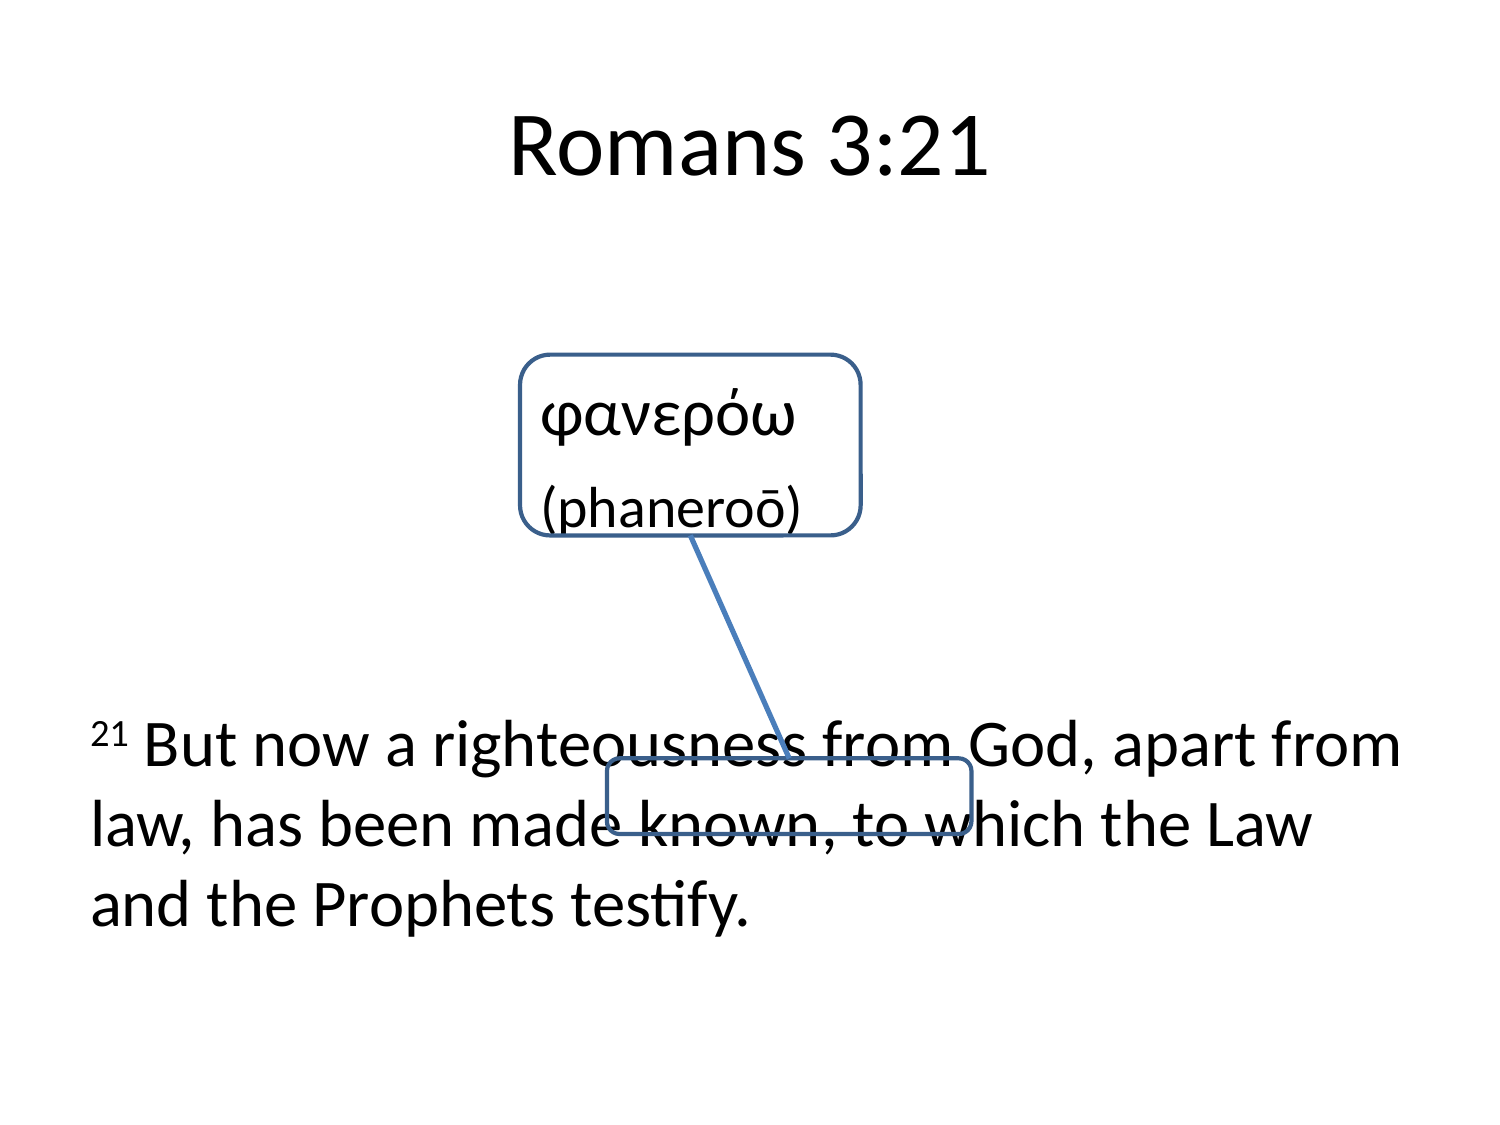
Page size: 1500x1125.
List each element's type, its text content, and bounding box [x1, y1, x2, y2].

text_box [690, 535, 790, 759]
title Romans 3:21 [75, 45, 1425, 233]
list φανερόω (phaneroō) 21 But now a righteousness from God, apart from law, has been made known, to which the Law and the Prophets testify. [75, 262, 1425, 1005]
text_box [604, 756, 974, 837]
text_box [517, 352, 863, 538]
